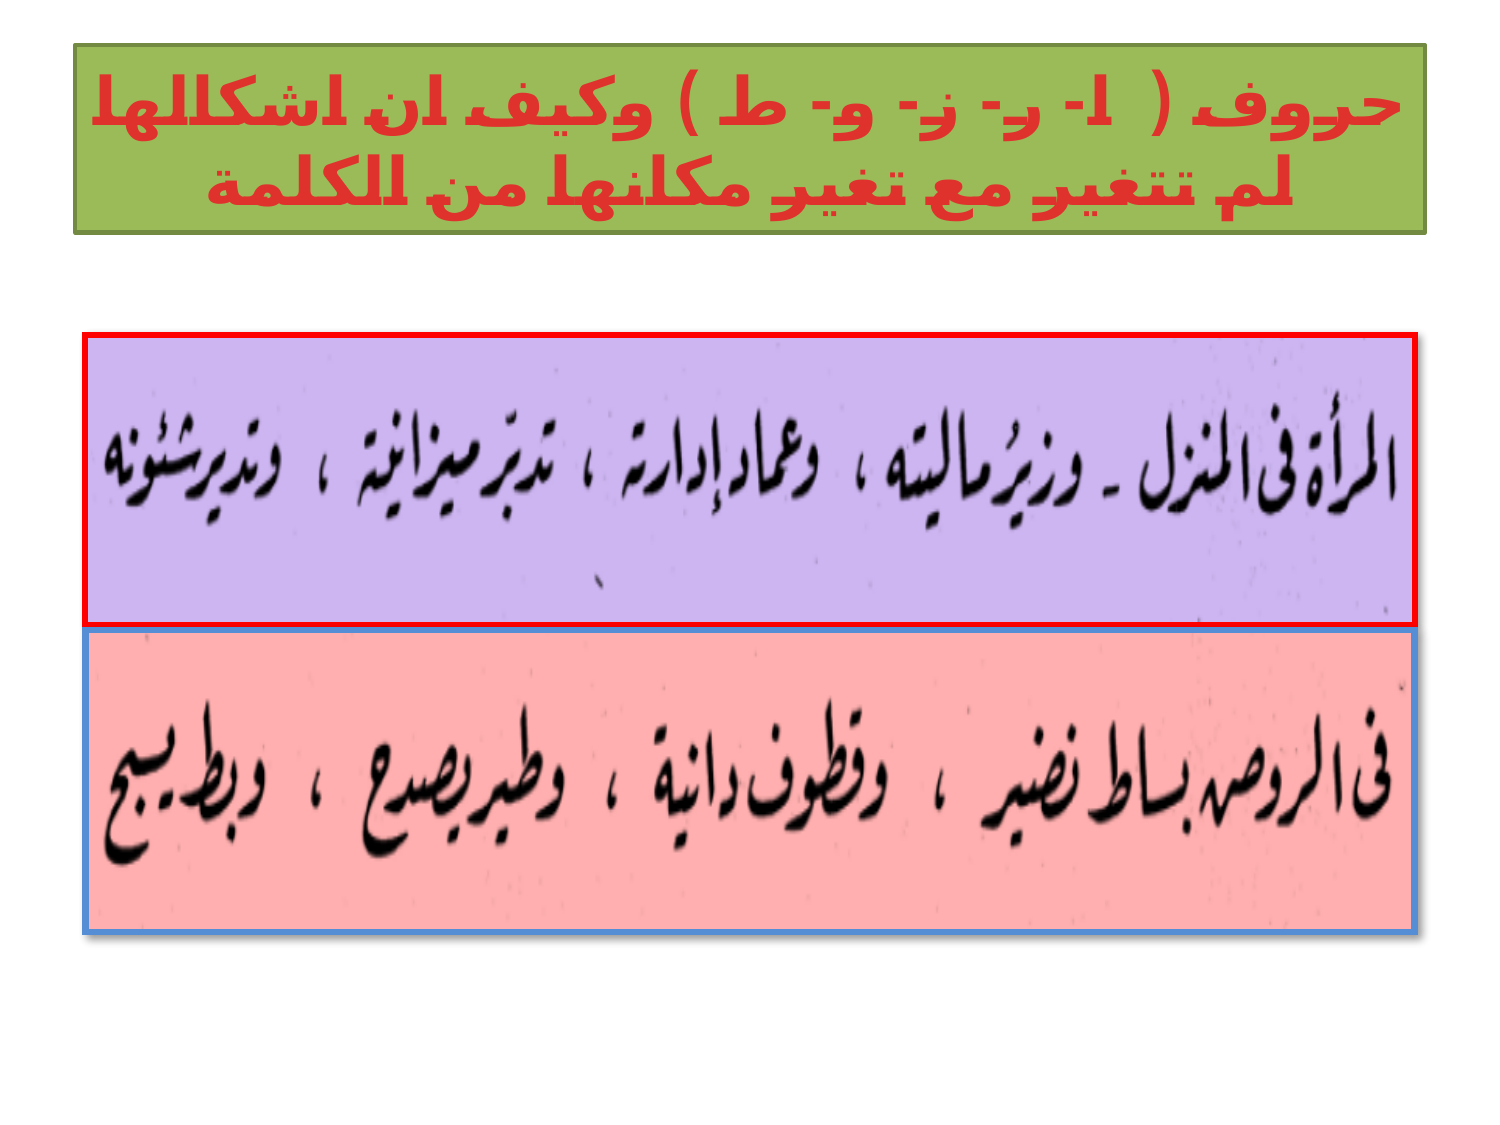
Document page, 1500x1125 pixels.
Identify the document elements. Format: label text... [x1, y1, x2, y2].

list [87, 337, 1412, 622]
title حروف ( ا- ر- ز- و- ط ) وكيف ان اشكالها لم تتغير مع تغير مكانها من الكلمة [73, 43, 1427, 235]
picture [88, 633, 1412, 929]
